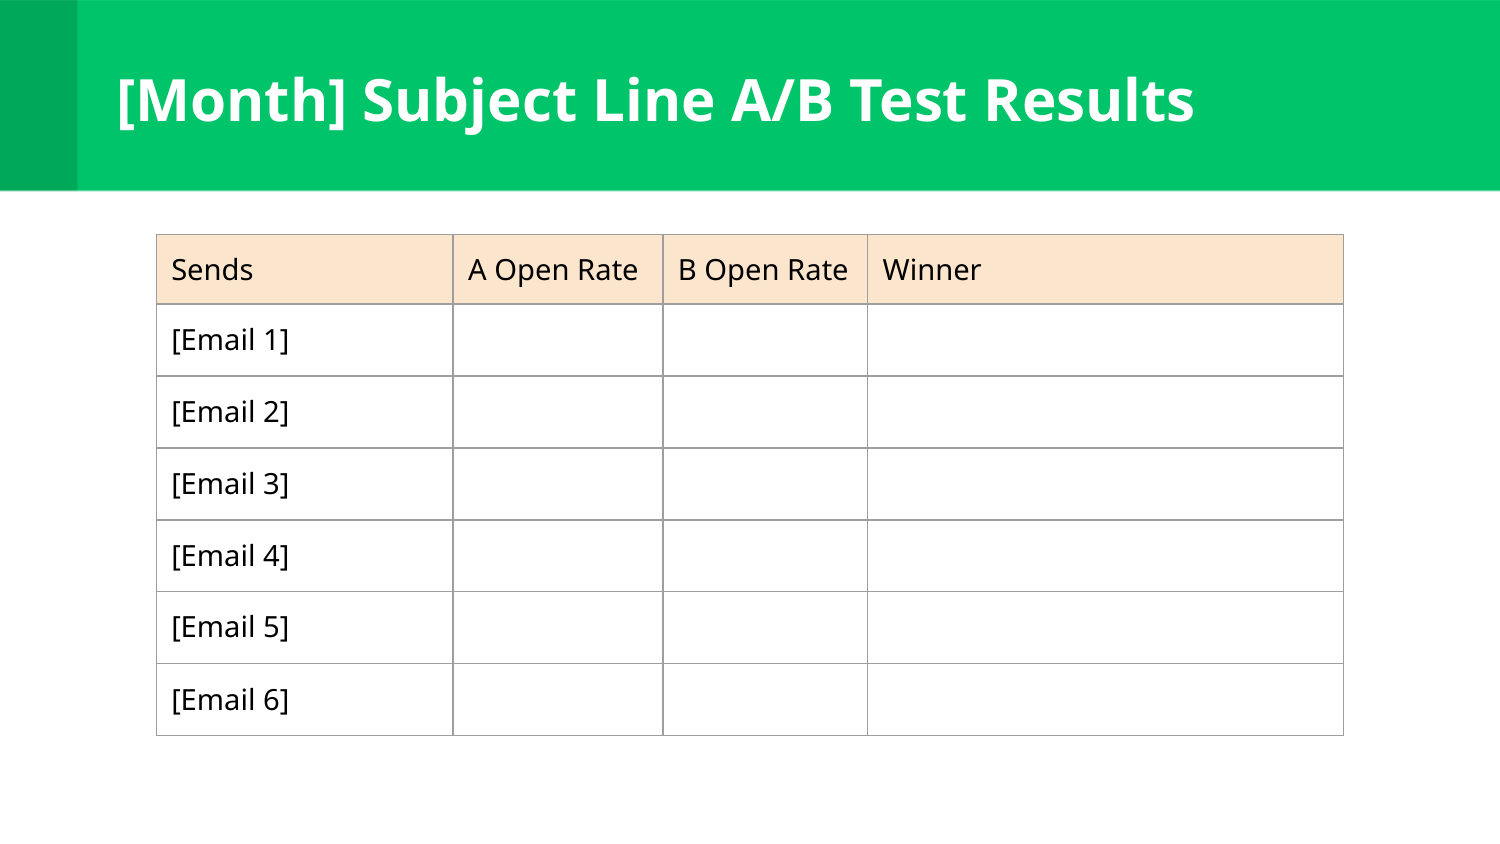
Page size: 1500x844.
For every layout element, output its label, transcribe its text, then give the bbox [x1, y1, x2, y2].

table_cell [868, 377, 1343, 447]
table_cell [664, 592, 867, 663]
table_cell [454, 592, 662, 663]
table_cell [868, 305, 1343, 375]
table_cell [454, 521, 662, 591]
table_cell [868, 592, 1343, 663]
table_cell [454, 377, 662, 447]
table_cell [Email 3] [157, 449, 452, 519]
table_cell [664, 377, 867, 447]
table_cell [Email 4] [157, 521, 452, 591]
table_cell [868, 449, 1343, 519]
table_cell [664, 521, 867, 591]
table_cell [868, 664, 1343, 735]
table_cell [Email 6] [157, 664, 452, 735]
table_header A Open Rate [454, 235, 662, 303]
table_cell [454, 449, 662, 519]
table_cell [868, 521, 1343, 591]
table_cell [664, 664, 867, 735]
table_cell [Email 5] [157, 592, 452, 663]
table_cell [664, 449, 867, 519]
table_cell [454, 664, 662, 735]
table_header Winner [868, 235, 1343, 303]
table_cell [454, 305, 662, 375]
table_cell [664, 305, 867, 375]
table_cell [Email 2] [157, 377, 452, 447]
table_header Sends [157, 235, 452, 303]
title [Month] Subject Line A/B Test Results [101, 48, 1499, 142]
table_cell [Email 1] [157, 305, 452, 375]
table_header B Open Rate [664, 235, 867, 303]
picture [0, 0, 1500, 844]
